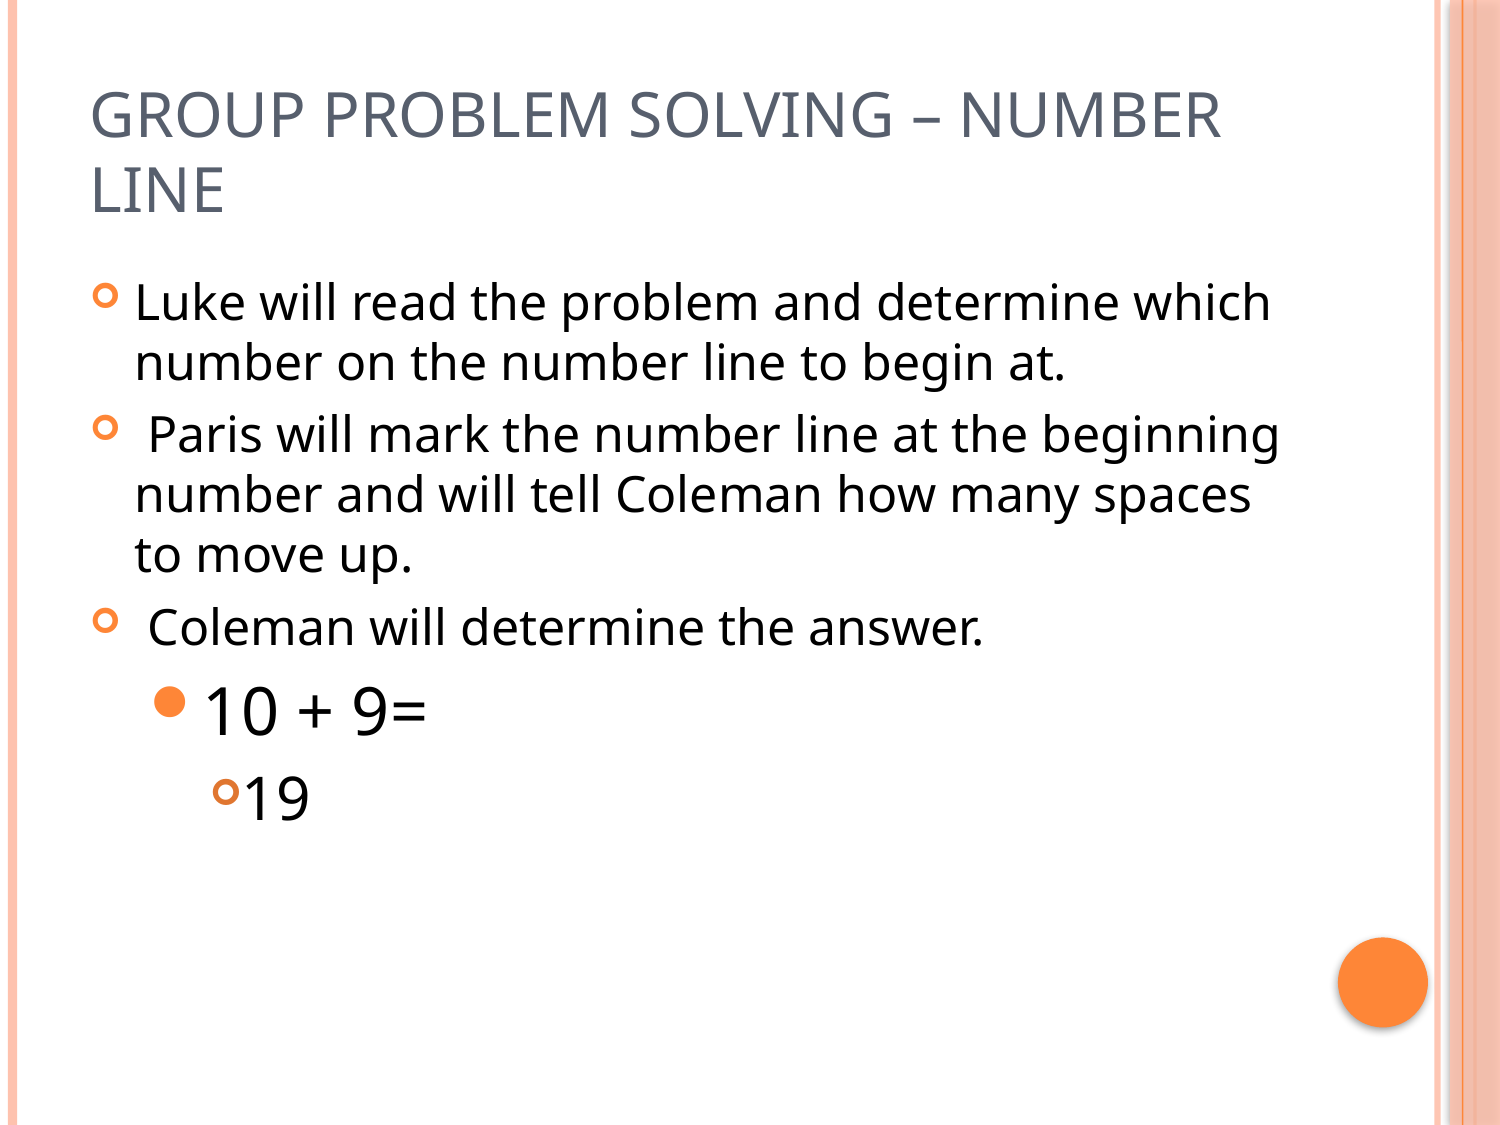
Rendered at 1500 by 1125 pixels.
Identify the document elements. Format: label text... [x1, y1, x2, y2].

list Luke will read the problem and determine which number on the number line to begin at. Paris will mark the number line at the beginning number and will tell Coleman how many spaces to move up. Coleman will determine the answer. 10 + 9= 19 [75, 262, 1300, 1062]
title Group Problem Solving – Number line [75, 45, 1300, 233]
